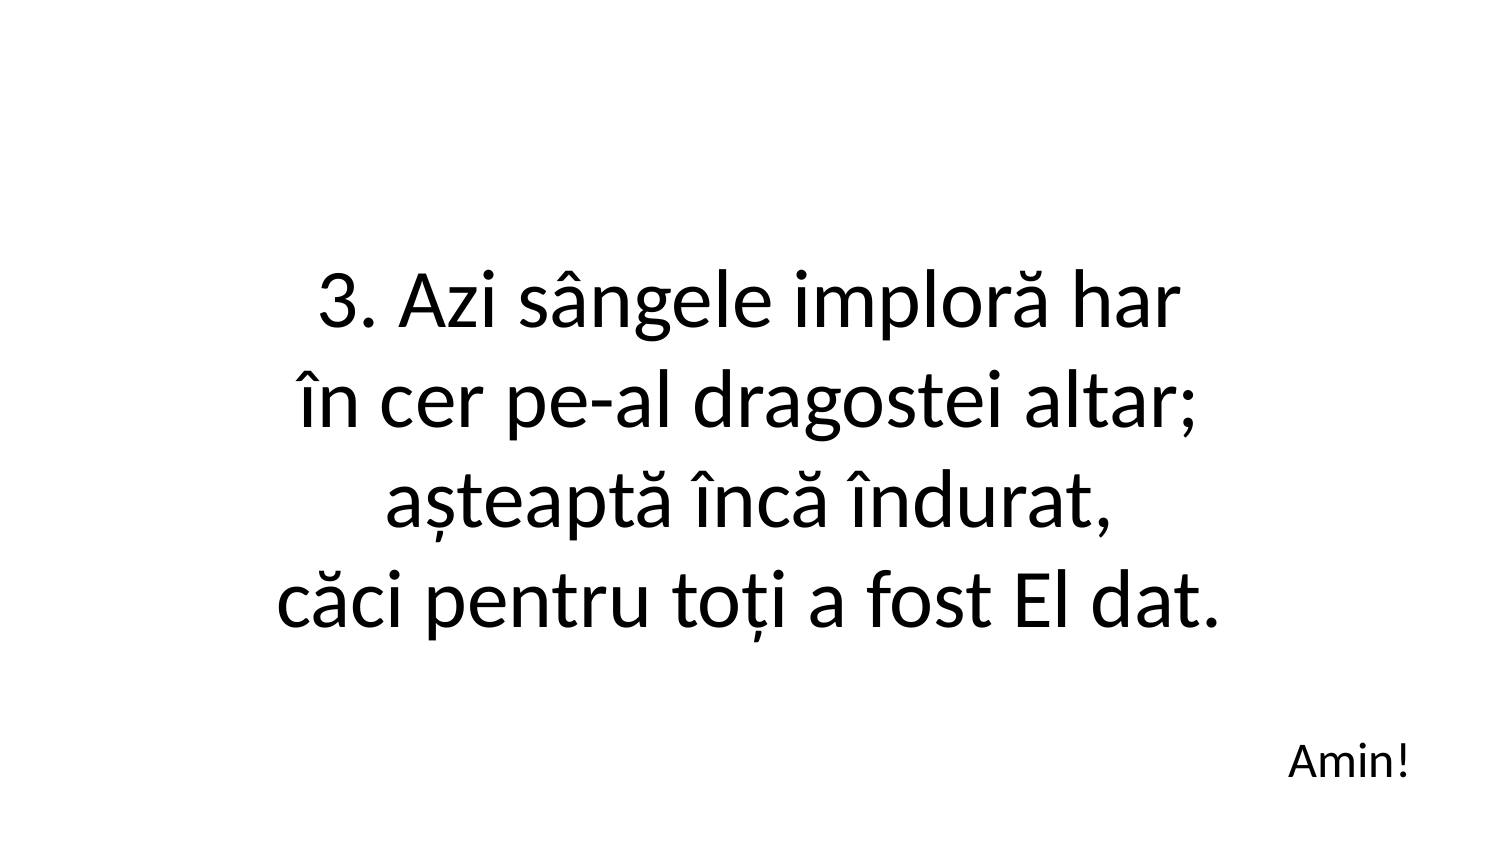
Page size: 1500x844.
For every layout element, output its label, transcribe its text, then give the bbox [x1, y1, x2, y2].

text_box 3. Azi sângele imploră har în cer pe-al dragostei altar; așteaptă încă îndurat, căci pentru toți a fost El dat. [261, 192, 1239, 652]
text_box Amin! [1273, 674, 1427, 795]
